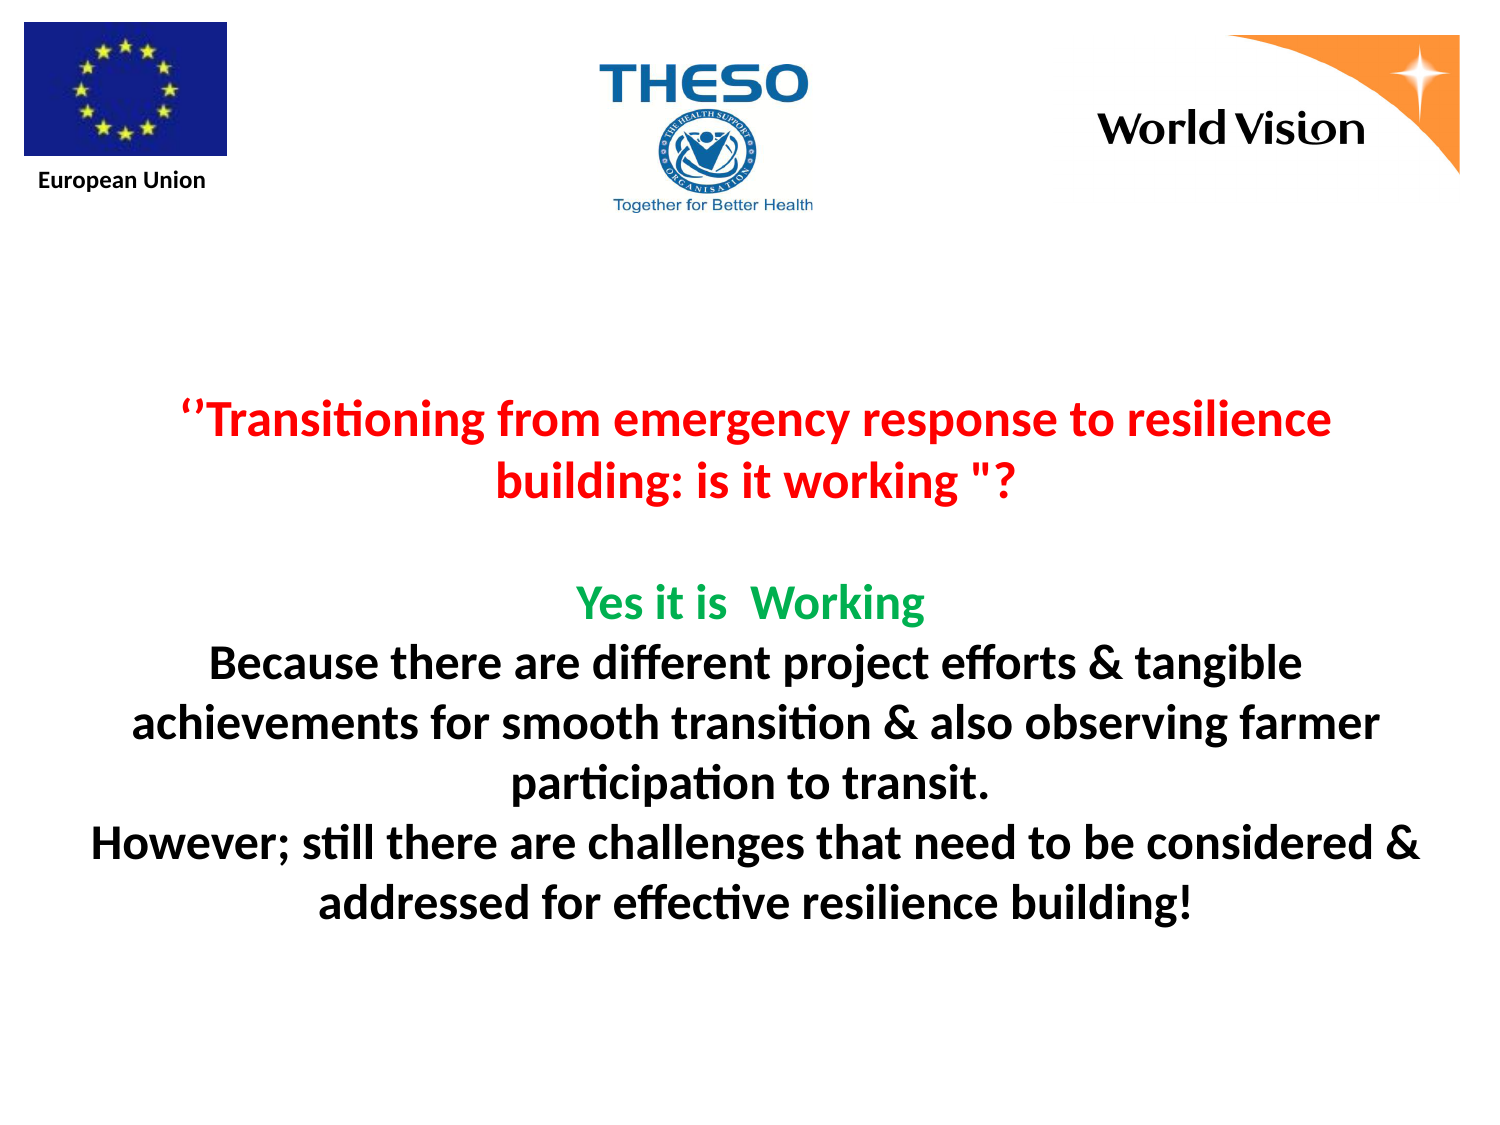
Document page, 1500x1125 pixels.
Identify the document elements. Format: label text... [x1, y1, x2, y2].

text_box European Union [23, 163, 225, 201]
picture [599, 64, 813, 213]
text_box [1053, 34, 1460, 203]
title ‘’Transitioning from emergency response to resilience building: is it working "? Yes it is Working Because there are different project efforts & tangible achievements for smooth transition & also observing farmer participation to transit. However; still there are challenges that need to be considered & addressed for effective resilience building! [75, 345, 1438, 925]
picture [24, 22, 227, 157]
